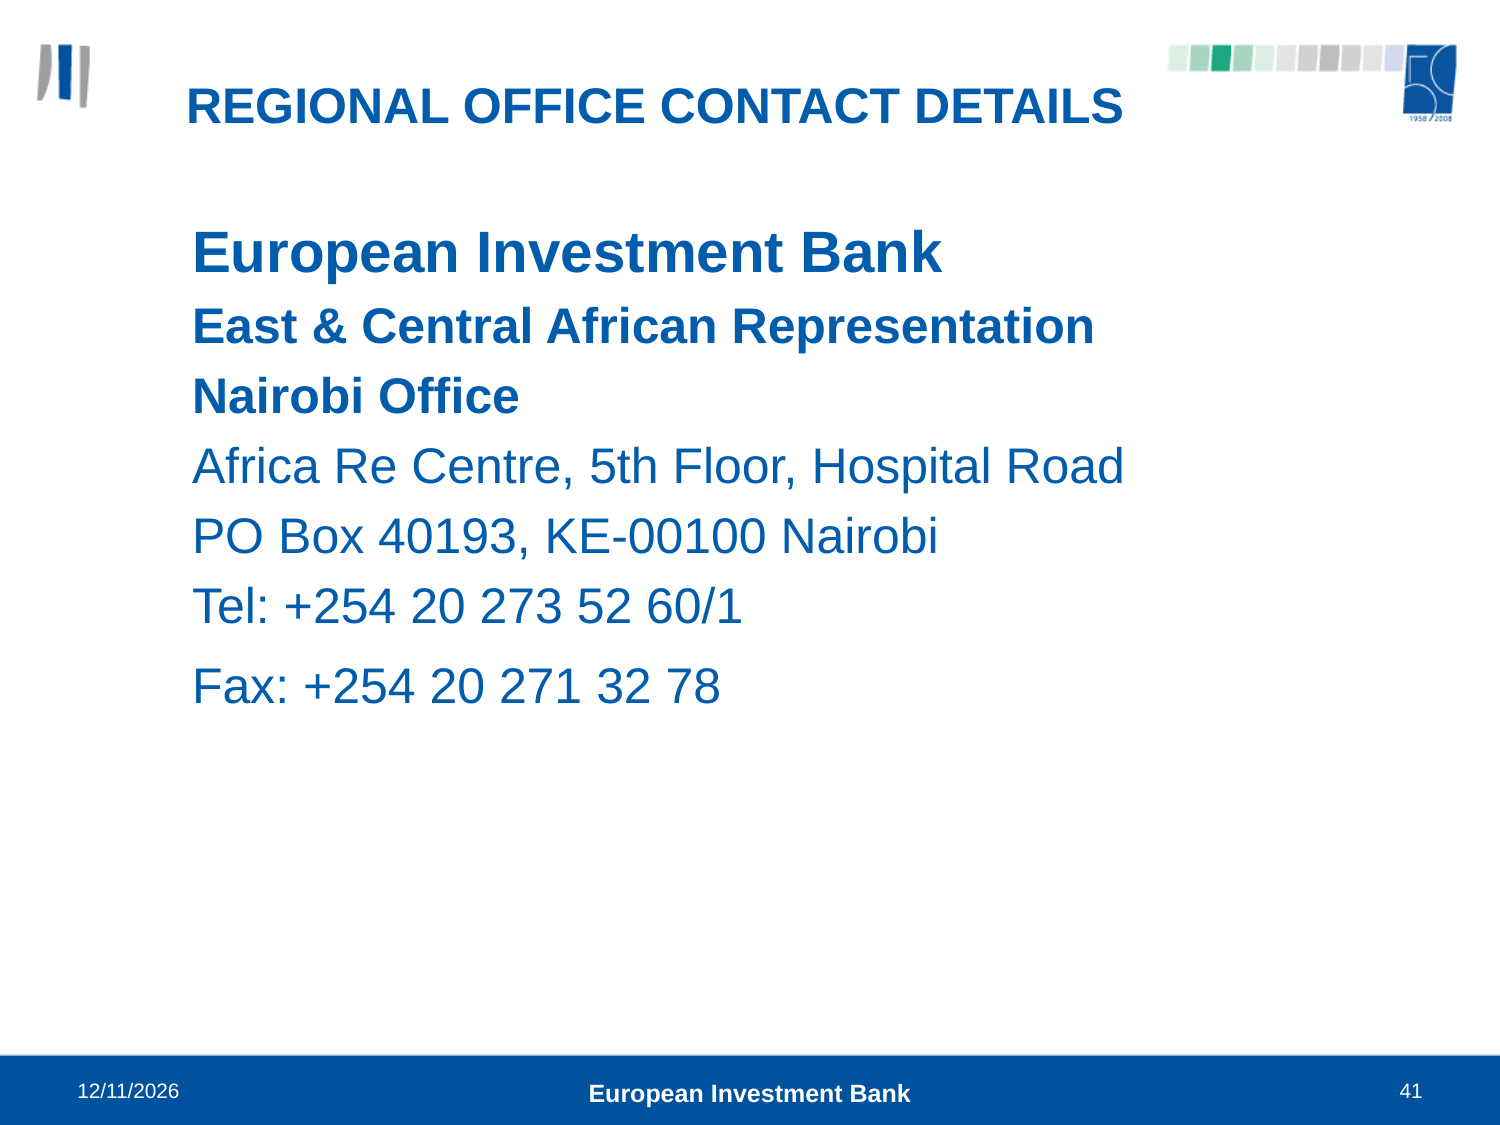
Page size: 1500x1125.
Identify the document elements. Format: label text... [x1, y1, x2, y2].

list European Investment Bank East & Central African Representation Nairobi Office Africa Re Centre, 5th Floor, Hospital Road PO Box 40193, KE-00100 Nairobi Tel: +254 20 273 52 60/1 Fax: +254 20 271 32 78 [176, 206, 1382, 987]
slide_number 41 [1274, 1070, 1438, 1125]
title REGIONAL OFFICE CONTACT DETAILS [170, 66, 1353, 185]
footer European Investment Bank [229, 1070, 1271, 1125]
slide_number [62, 1070, 226, 1125]
picture [0, 0, 1500, 1125]
